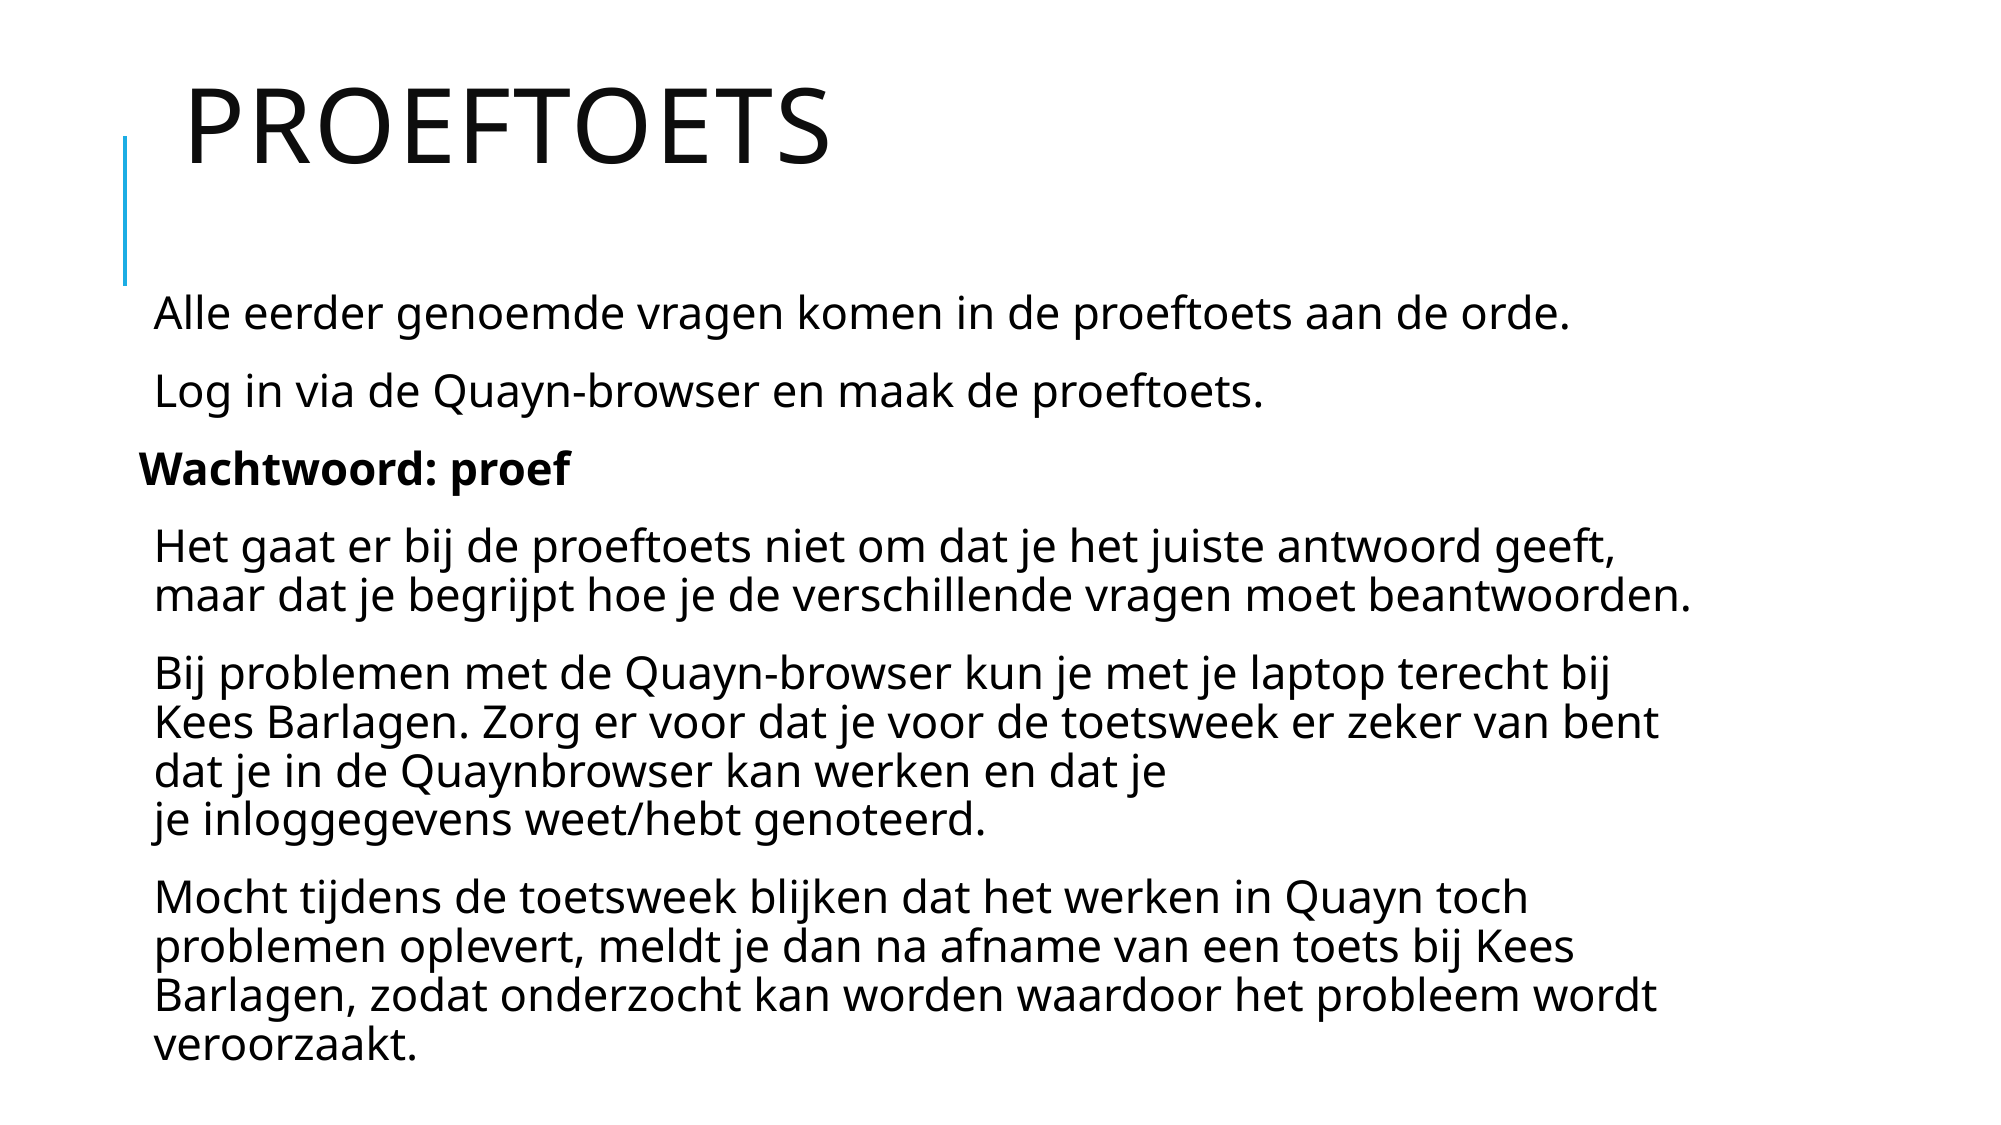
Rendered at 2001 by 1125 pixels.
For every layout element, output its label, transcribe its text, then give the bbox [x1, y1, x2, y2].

list Alle eerder genoemde vragen komen in de proeftoets aan de orde. Log in via de Quayn-browser en maak de proeftoets. Wachtwoord: proef Het gaat er bij de proeftoets niet om dat je het juiste antwoord geeft, maar dat je begrijpt hoe je de verschillende vragen moet beantwoorden. Bij problemen met de Quayn-browser kun je met je laptop terecht bij Kees Barlagen. Zorg er voor dat je voor de toetsweek er zeker van bent dat je in de Quaynbrowser kan werken en dat je je inloggegevens weet/hebt genoteerd. Mocht tijdens de toetsweek blijken dat het werken in Quayn toch problemen oplevert, meldt je dan na afname van een toets bij Kees Barlagen, zodat onderzocht kan worden waardoor het probleem wordt veroorzaakt. [131, 282, 1729, 1083]
title Proeftoets [168, 10, 1763, 257]
